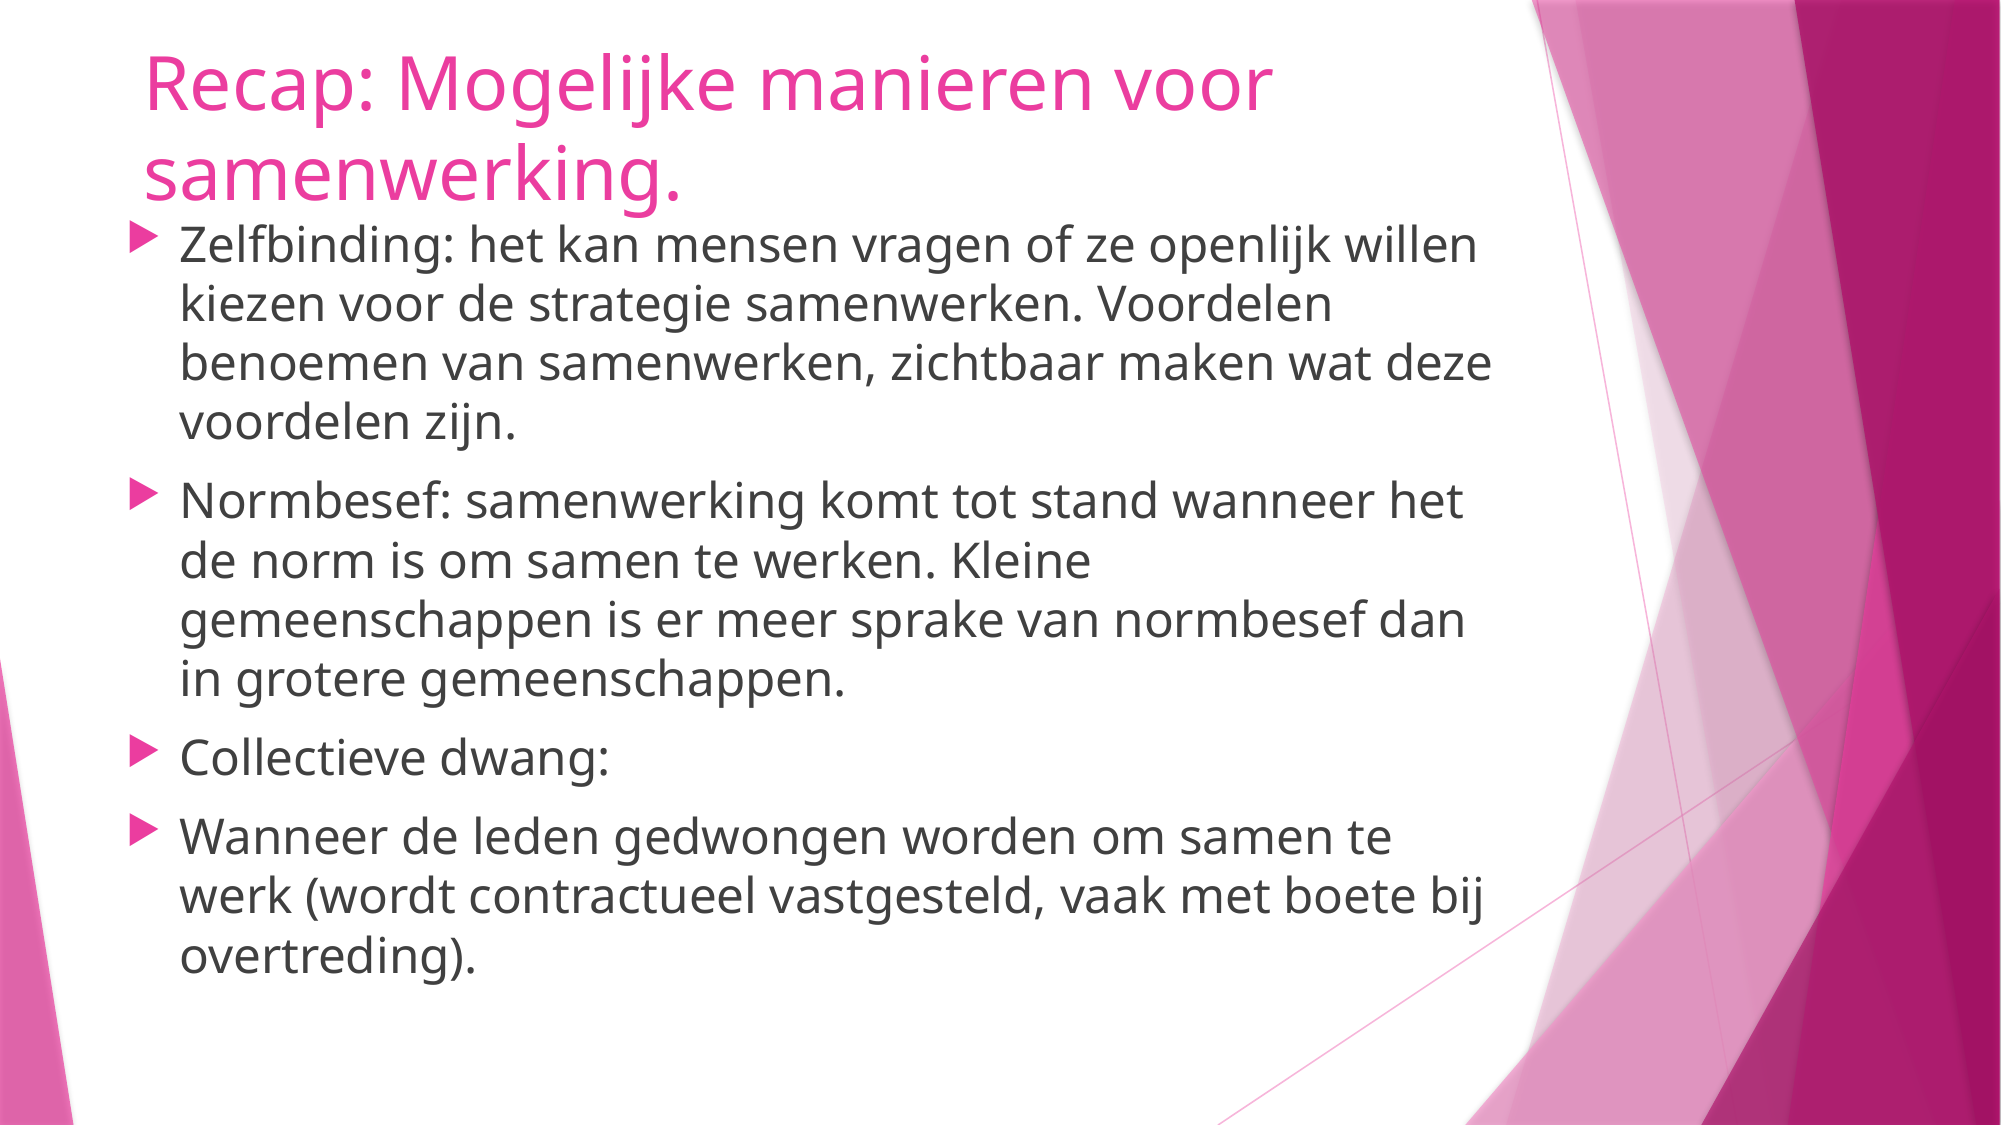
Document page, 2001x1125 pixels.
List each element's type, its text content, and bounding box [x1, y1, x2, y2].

title Recap: Mogelijke manieren voor samenwerking. [128, 27, 1522, 205]
list Zelfbinding: het kan mensen vragen of ze openlijk willen kiezen voor de strategie samenwerken. Voordelen benoemen van samenwerken, zichtbaar maken wat deze voordelen zijn. Normbesef: samenwerking komt tot stand wanneer het de norm is om samen te werken. Kleine gemeenschappen is er meer sprake van normbesef dan in grotere gemeenschappen. Collectieve dwang: Wanneer de leden gedwongen worden om samen te werk (wordt contractueel vastgesteld, vaak met boete bij overtreding). [111, 205, 1522, 992]
